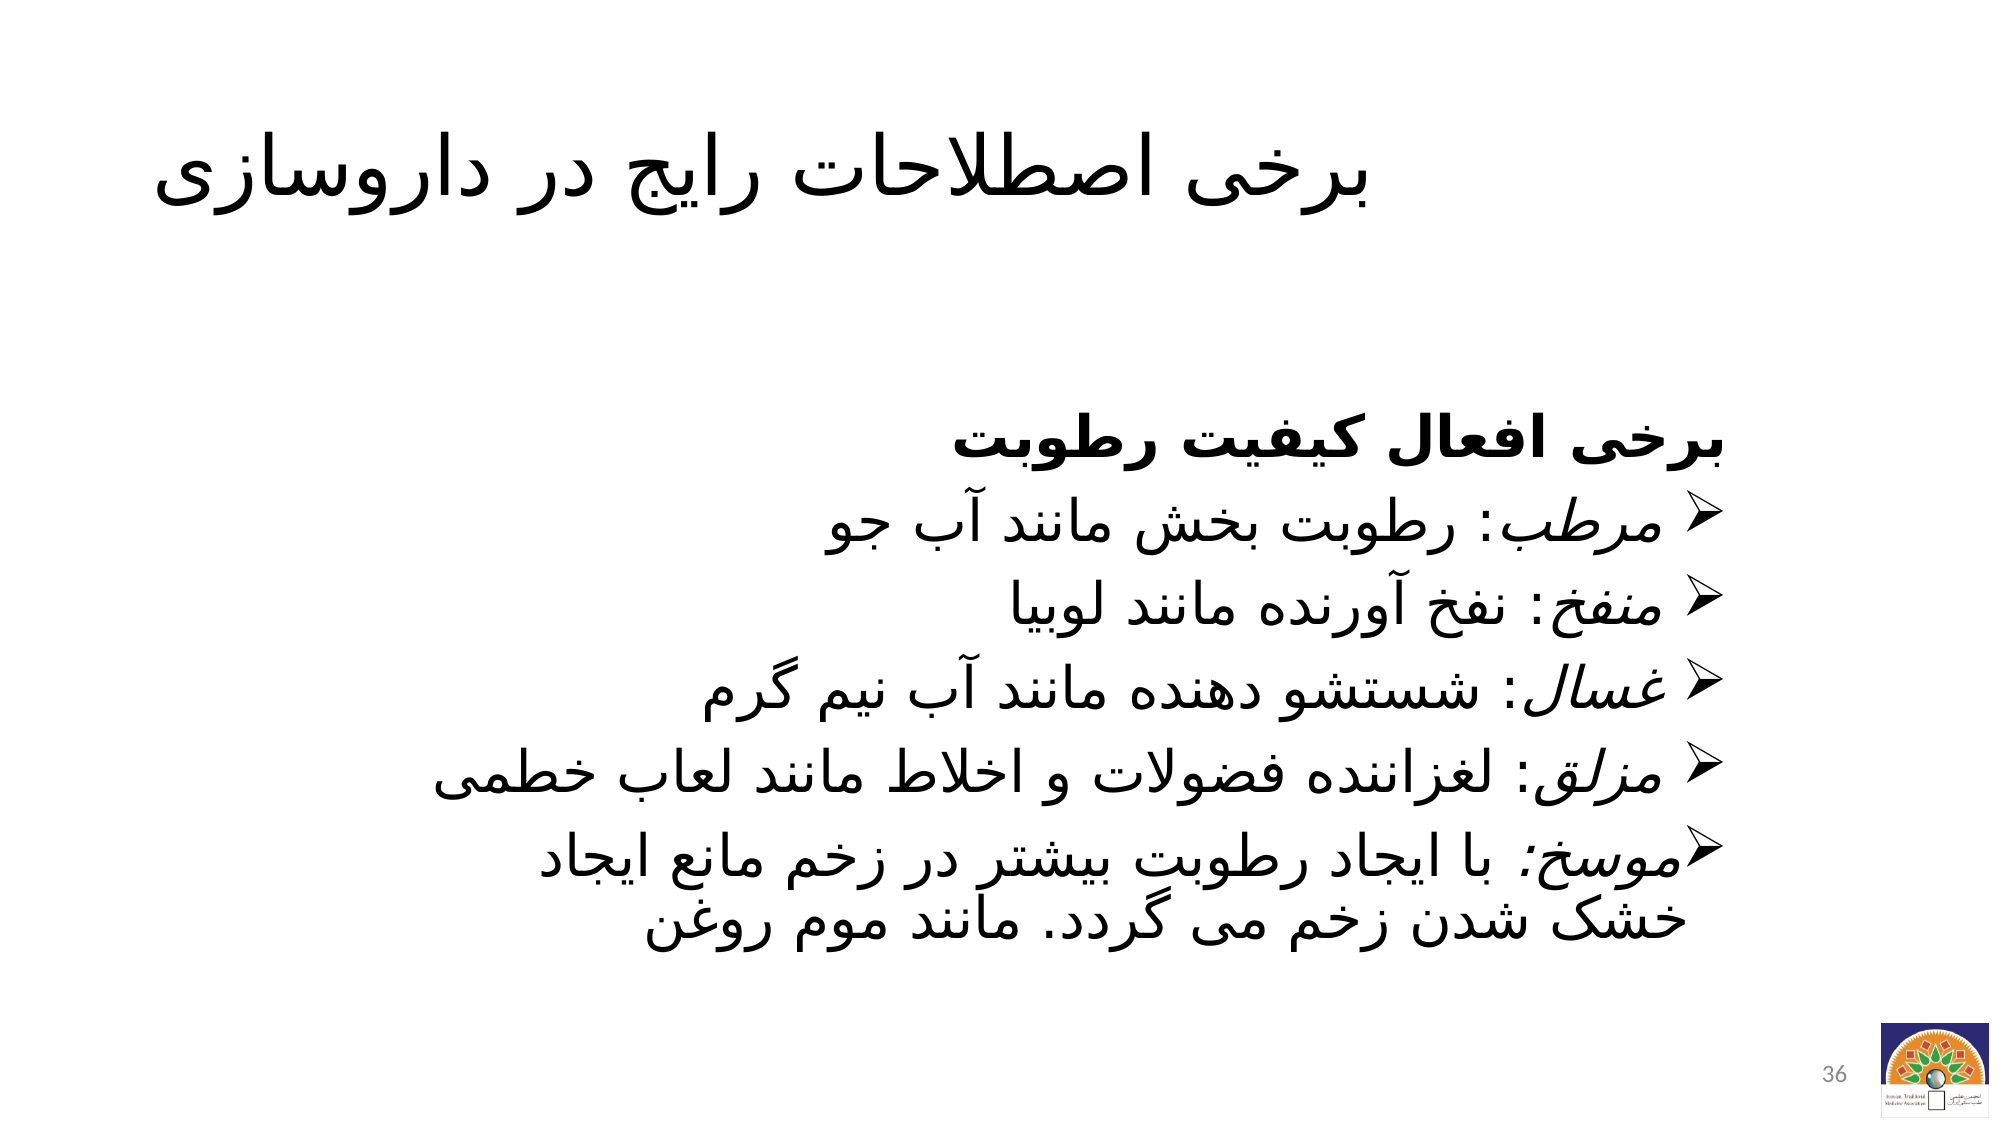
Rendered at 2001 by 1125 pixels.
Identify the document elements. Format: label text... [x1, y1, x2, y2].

slide_number 36 [1412, 1042, 1863, 1103]
list برخی افعال کیفیت رطوبت مرطب: رطوبت بخش مانند آب جو منفخ: نفخ آورنده مانند لوبیا غسال: شستشو دهنده مانند آب نیم گرم مزلق: لغزاننده فضولات و اخلاط مانند لعاب خطمی موسخ: با ایجاد رطوبت بیشتر در زخم مانع ایجاد خشک شدن زخم می گردد. مانند موم روغن [393, 399, 1744, 1125]
picture [1881, 1023, 1990, 1118]
title برخی اصطلاحات رایج در داروسازی [137, 59, 1863, 278]
